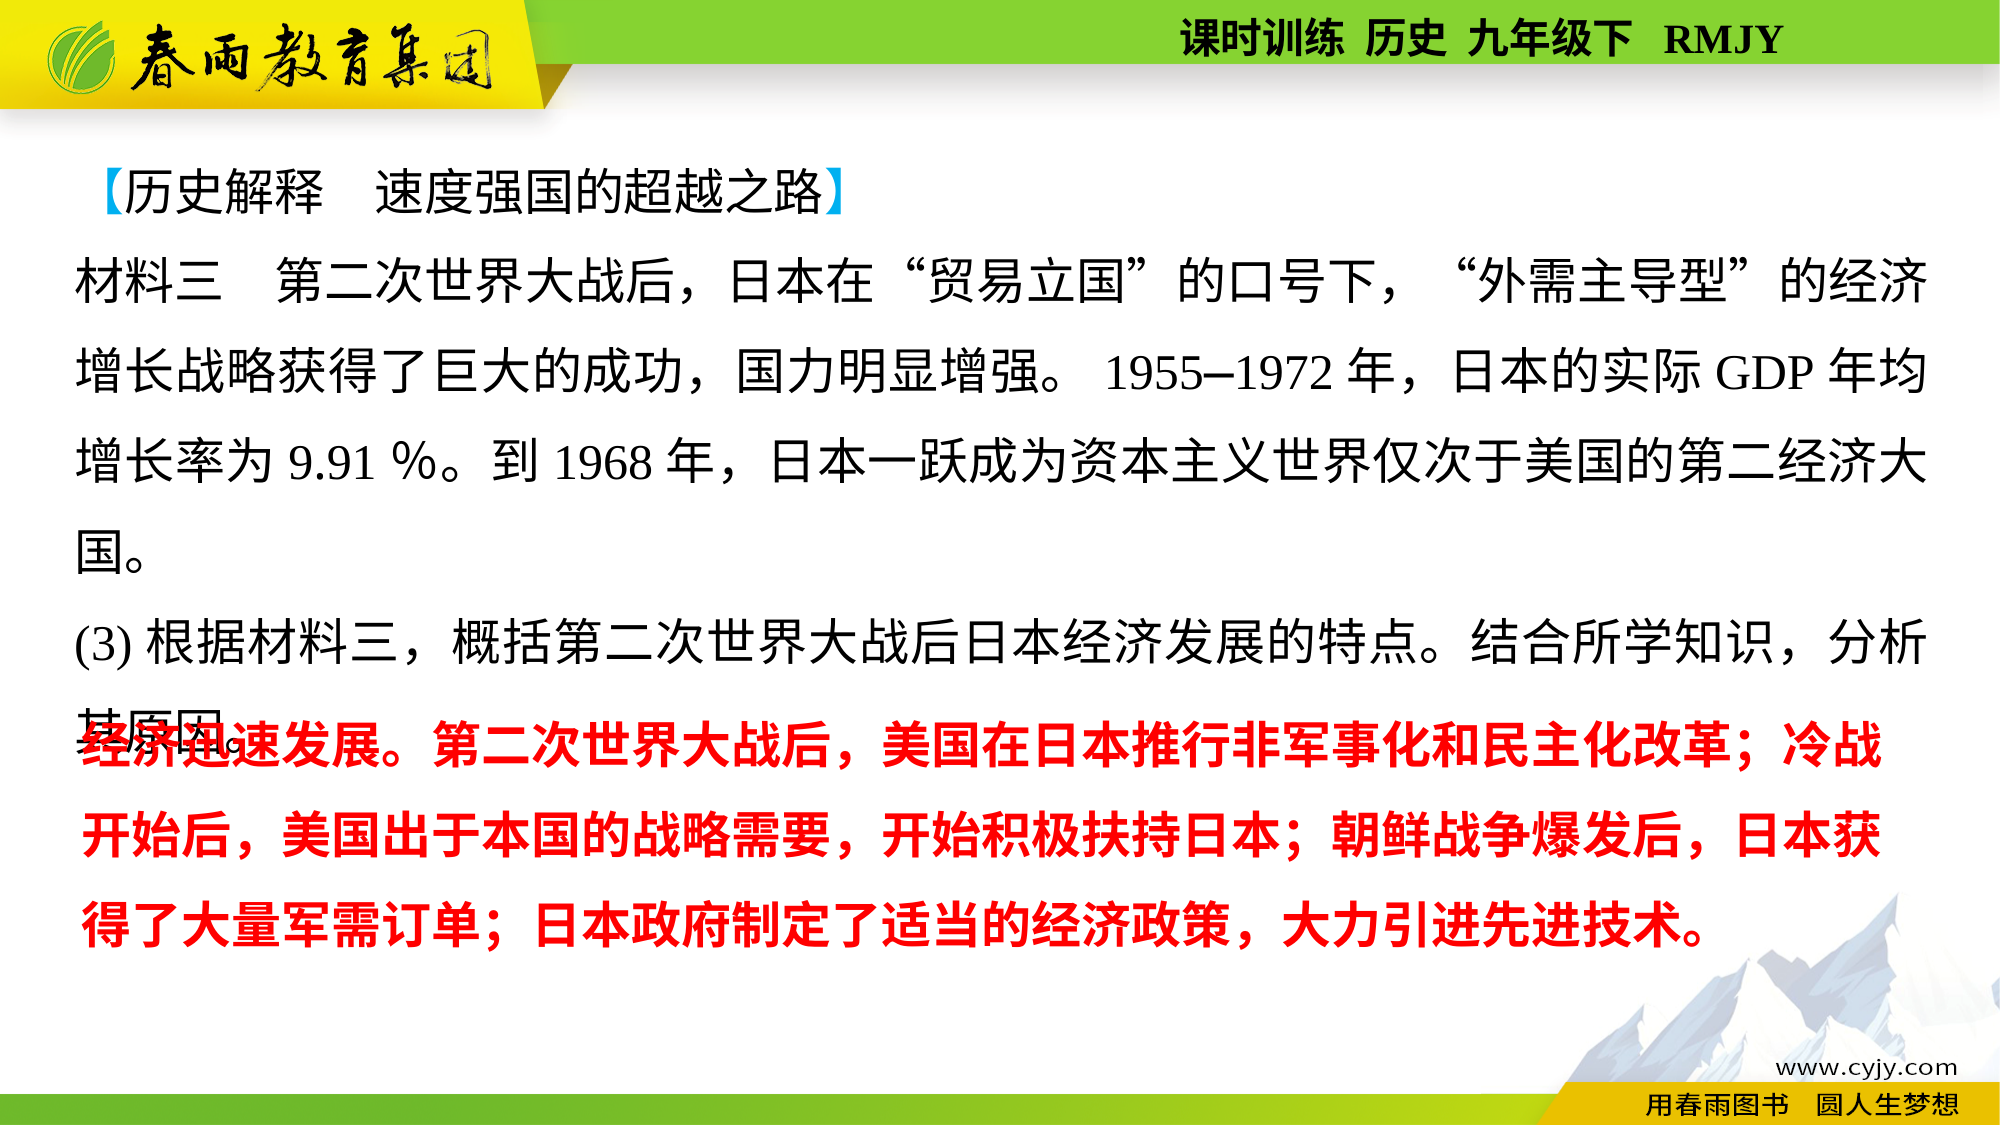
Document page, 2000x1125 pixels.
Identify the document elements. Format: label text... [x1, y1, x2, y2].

picture [0, 0, 2000, 1125]
list 【历史解释 速度强国的超越之路】 材料三 第二次世界大战后，日本在“贸易立国”的口号下，“外需主导型”的经济增长战略获得了巨大的成功，国力明显增强。1955—1972年，日本的实际GDP年均增长率为9.91％。到1968年，日本一跃成为资本主义世界仅次于美国的第二经济大国。 (3)根据材料三，概括第二次世界大战后日本经济发展的特点。结合所学知识，分析其原因。 [59, 122, 1944, 672]
text_box 经济迅速发展。第二次世界大战后，美国在日本推行非军事化和民主化改革；冷战开始后，美国出于本国的战略需要，开始积极扶持日本；朝鲜战争爆发后，日本获得了大量军需订单；日本政府制定了适当的经济政策，大力引进先进技术。 [66, 676, 1944, 962]
